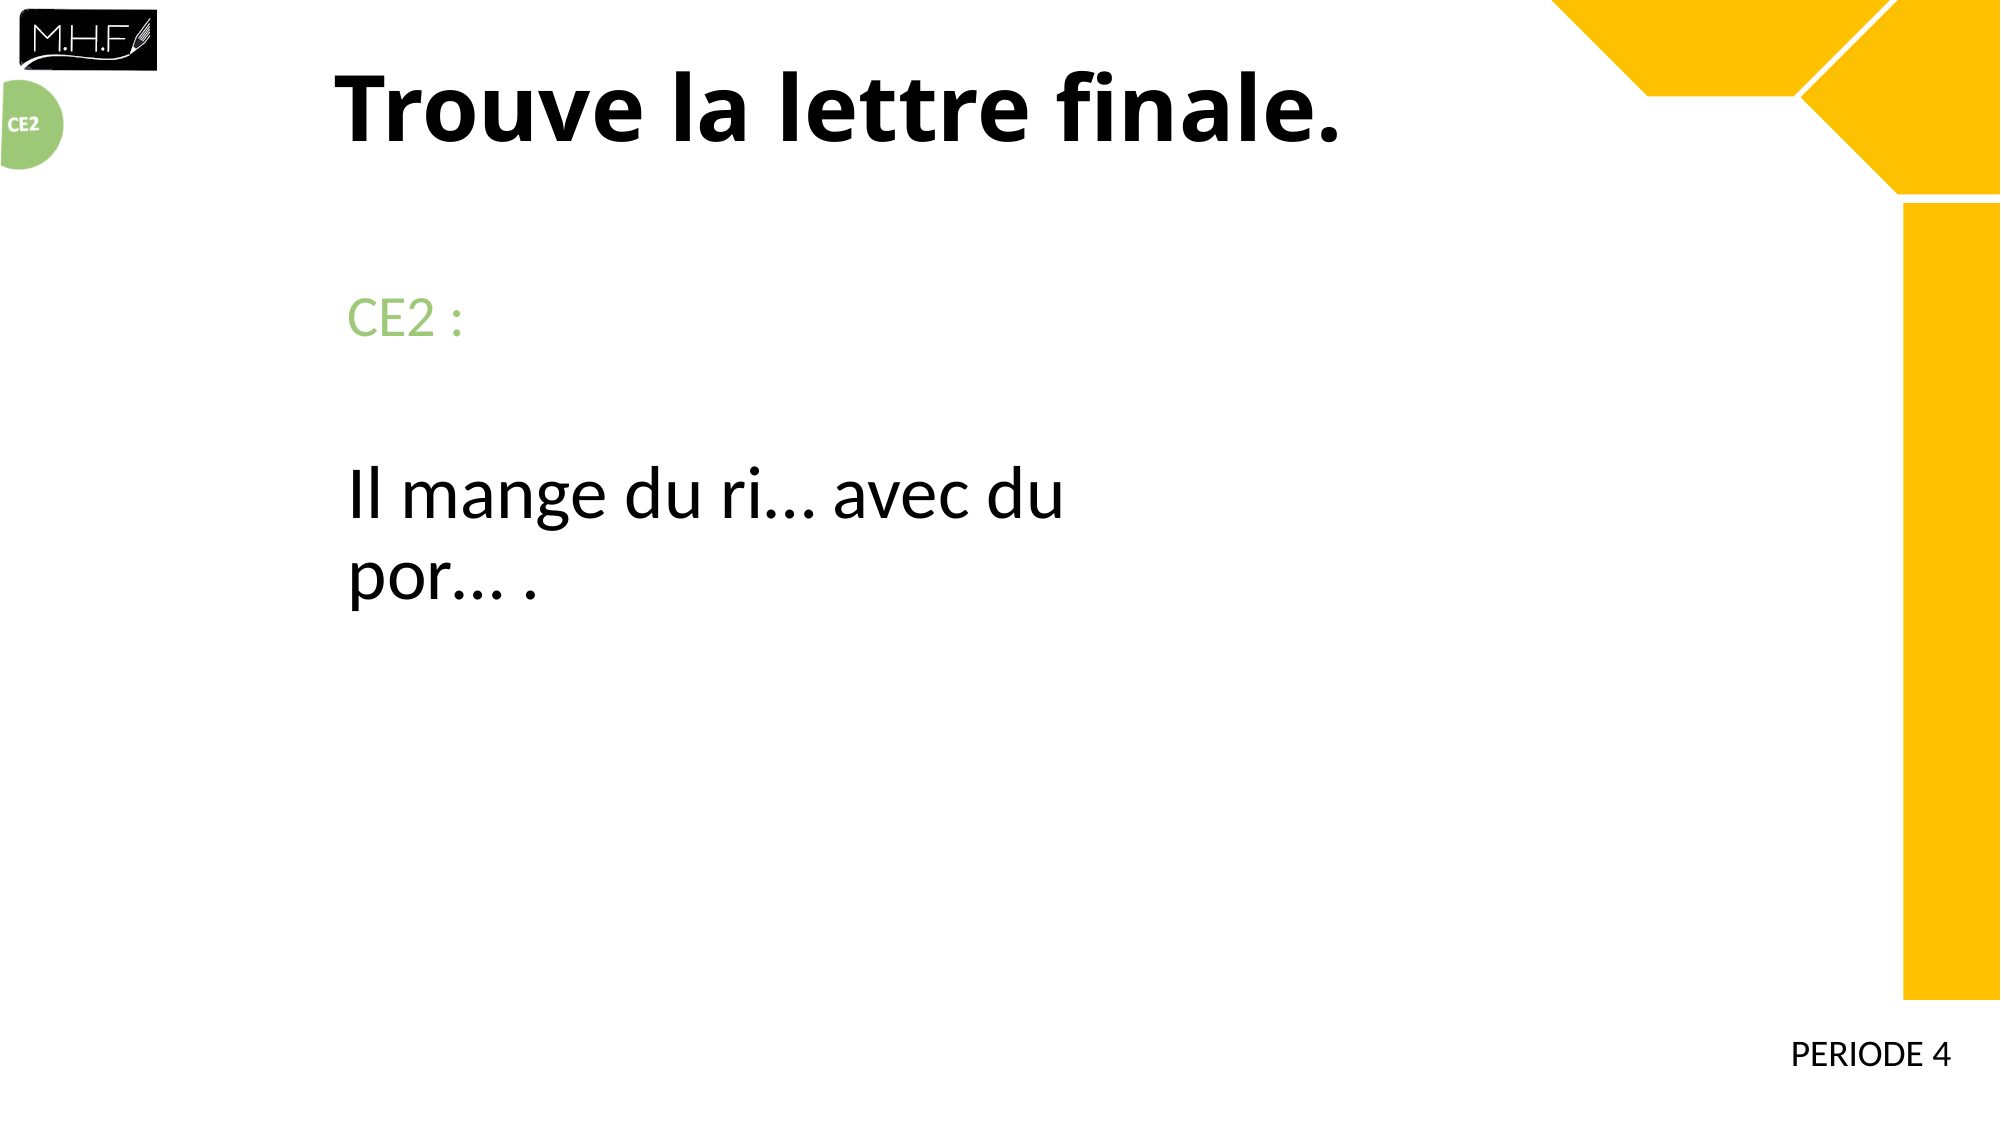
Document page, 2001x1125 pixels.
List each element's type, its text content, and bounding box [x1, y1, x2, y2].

text_box [1549, 0, 1892, 98]
text_box CE2 : Il mange du ri… avec du por… . [332, 278, 1214, 993]
title Trouve la lettre finale. [318, 3, 1865, 221]
text_box [1799, 0, 2000, 196]
text_box [1902, 202, 2000, 1001]
picture [0, 7, 157, 208]
text_box PERIODE 4 [1362, 1021, 1967, 1125]
